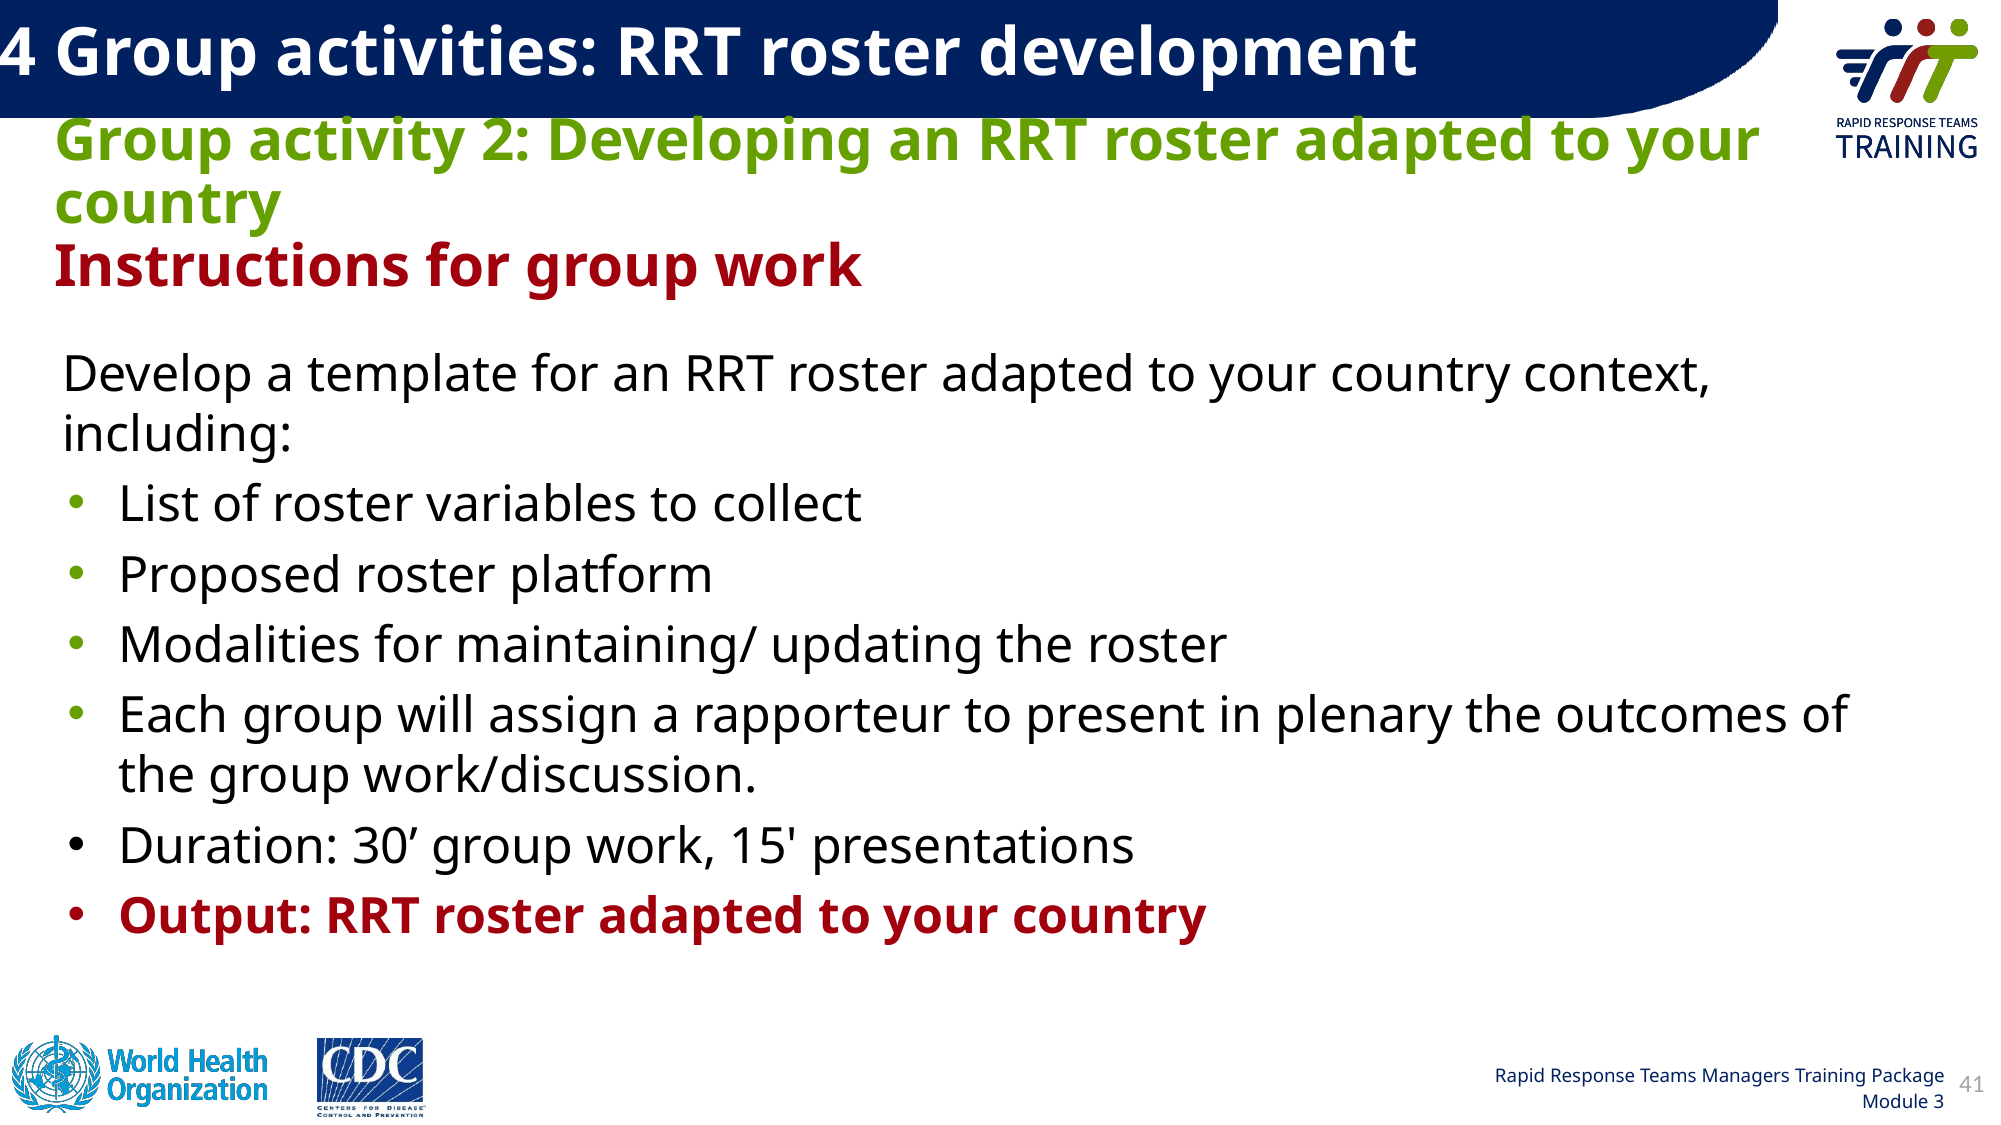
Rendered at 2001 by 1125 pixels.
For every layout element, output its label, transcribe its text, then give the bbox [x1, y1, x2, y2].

slide_number 41 [1916, 1059, 2000, 1113]
picture [12, 1035, 47, 1068]
picture [38, 1045, 47, 1052]
picture [22, 1062, 26, 1077]
picture [34, 1054, 43, 1078]
picture [40, 1062, 47, 1070]
text_box Develop a template for an RRT roster adapted to your country context, including: List of roster variables to collect Proposed roster platform Modalities for maintaining/ updating the roster Each group will assign a rapporteur to present in plenary the outcomes of the group work/discussion. Duration: 30’ group work, 15' presentations Output: RRT roster adapted to your country [47, 293, 1892, 1125]
picture [12, 1083, 47, 1113]
text_box Instructions for group work [46, 215, 1805, 321]
text_box 3.4 Group activities: RRT roster development [0, 0, 1435, 96]
picture [36, 1097, 47, 1105]
picture [38, 1091, 47, 1099]
text_box Group activity 2: Developing an RRT roster adapted to your country [47, 119, 1805, 226]
picture [30, 1083, 37, 1091]
picture [1835, 19, 1978, 167]
picture [0, 0, 1778, 118]
picture [24, 1054, 36, 1087]
